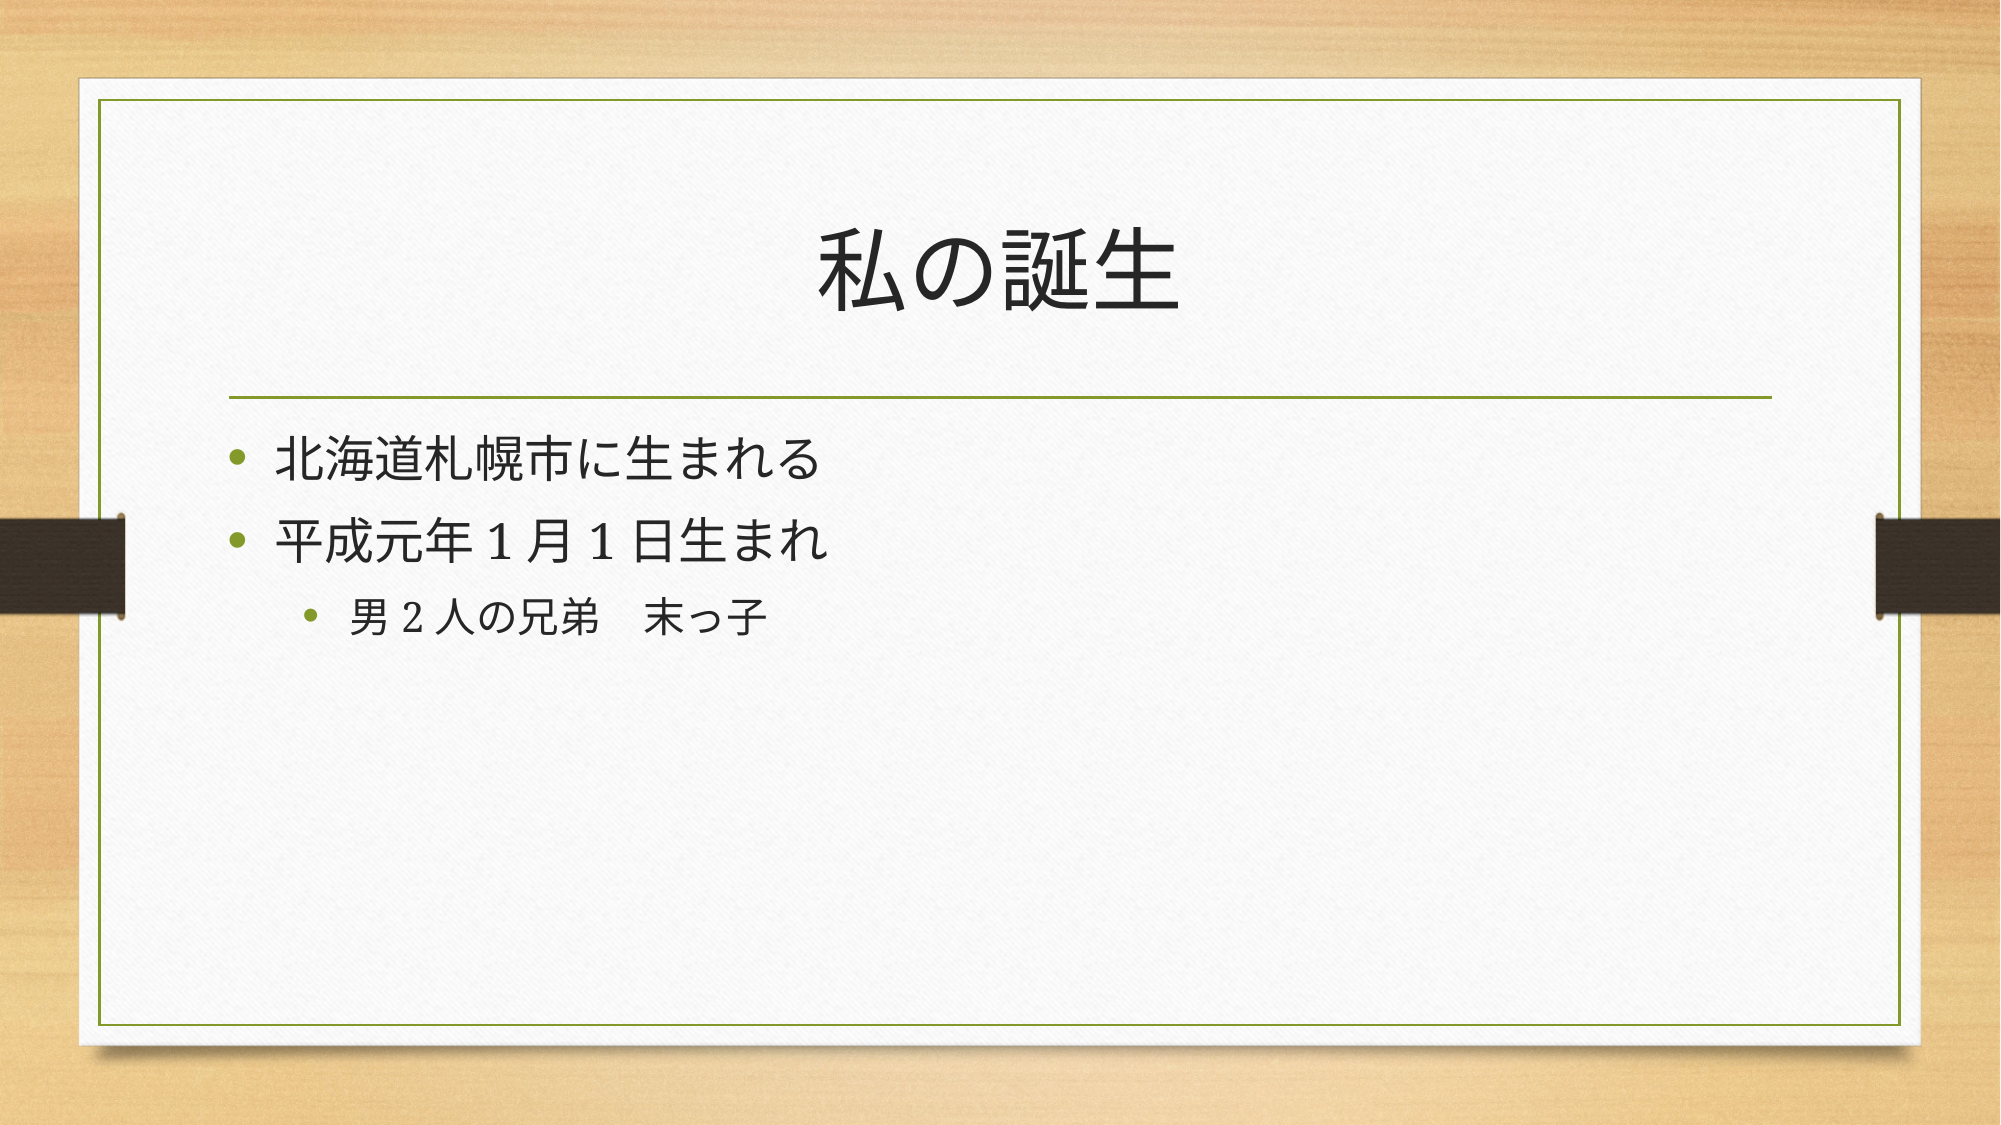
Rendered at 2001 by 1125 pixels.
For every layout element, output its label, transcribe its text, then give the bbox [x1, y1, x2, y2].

picture [0, 0, 2001, 1125]
list 北海道札幌市に生まれる 平成元年1月1日生まれ 男2人の兄弟 末っ子 [212, 419, 1788, 964]
title 私の誕生 [212, 161, 1788, 375]
